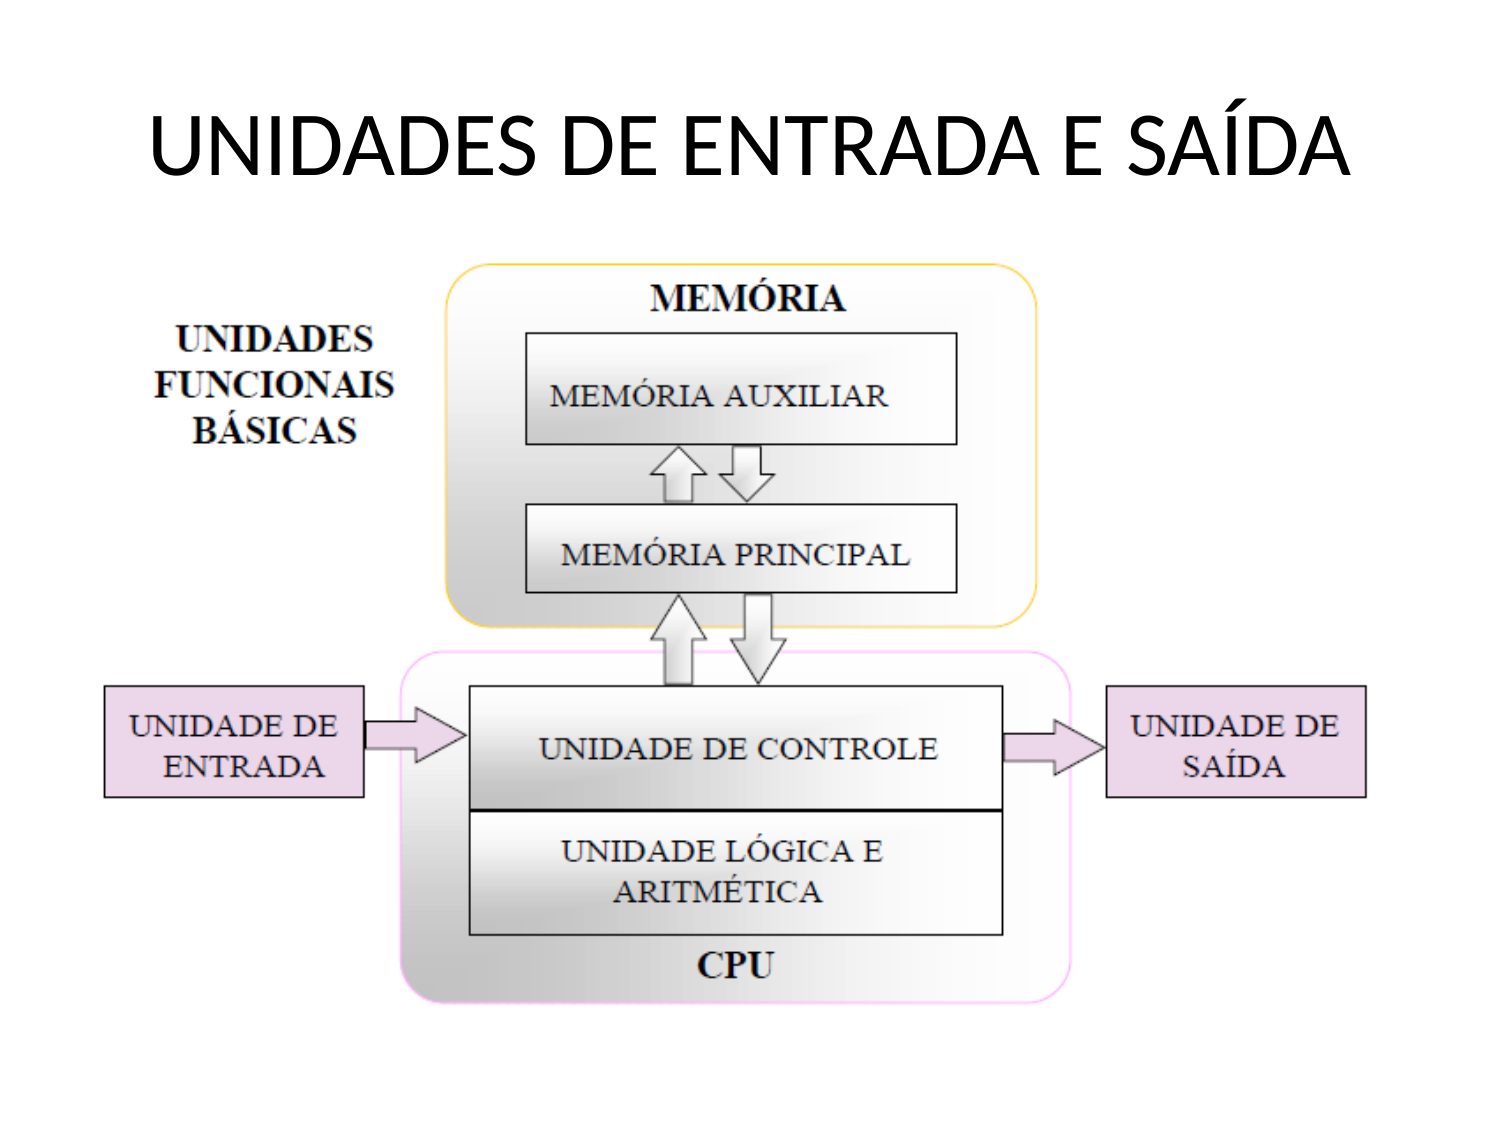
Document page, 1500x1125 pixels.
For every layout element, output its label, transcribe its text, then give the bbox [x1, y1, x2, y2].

picture [96, 255, 1377, 1036]
title UNIDADES DE ENTRADA E SAÍDA [75, 45, 1425, 233]
